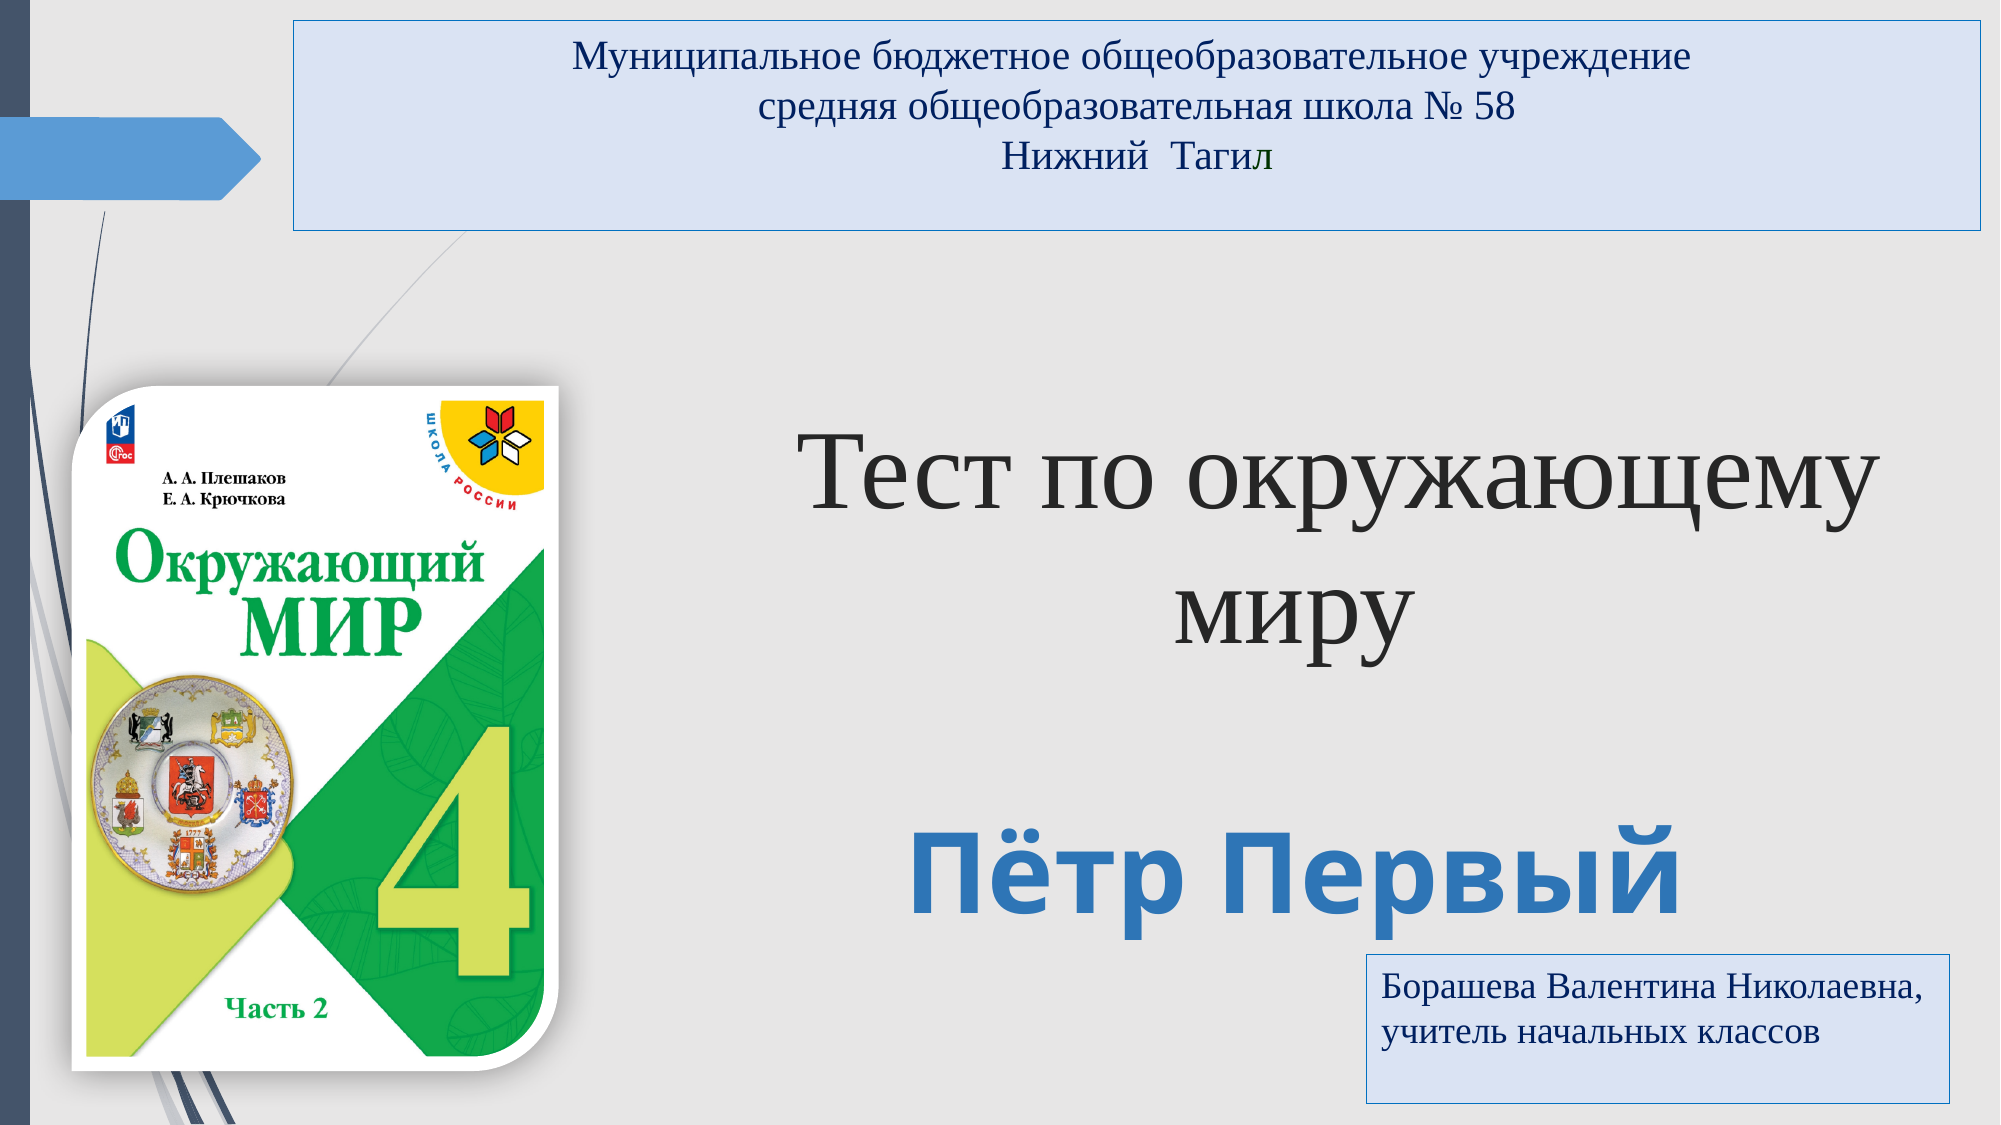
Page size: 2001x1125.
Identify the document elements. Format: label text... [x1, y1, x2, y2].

text_box Борашева Валентина Николаевна, учитель начальных классов [1366, 954, 1950, 1104]
picture [78, 393, 552, 1064]
list [610, 942, 1798, 1000]
title Тест по окружающему миру Пётр Первый [610, 253, 1980, 1065]
text_box Муниципальное бюджетное общеобразовательное учреждение средняя общеобразовательная школа № 58 Нижний Тагил [293, 20, 1981, 231]
